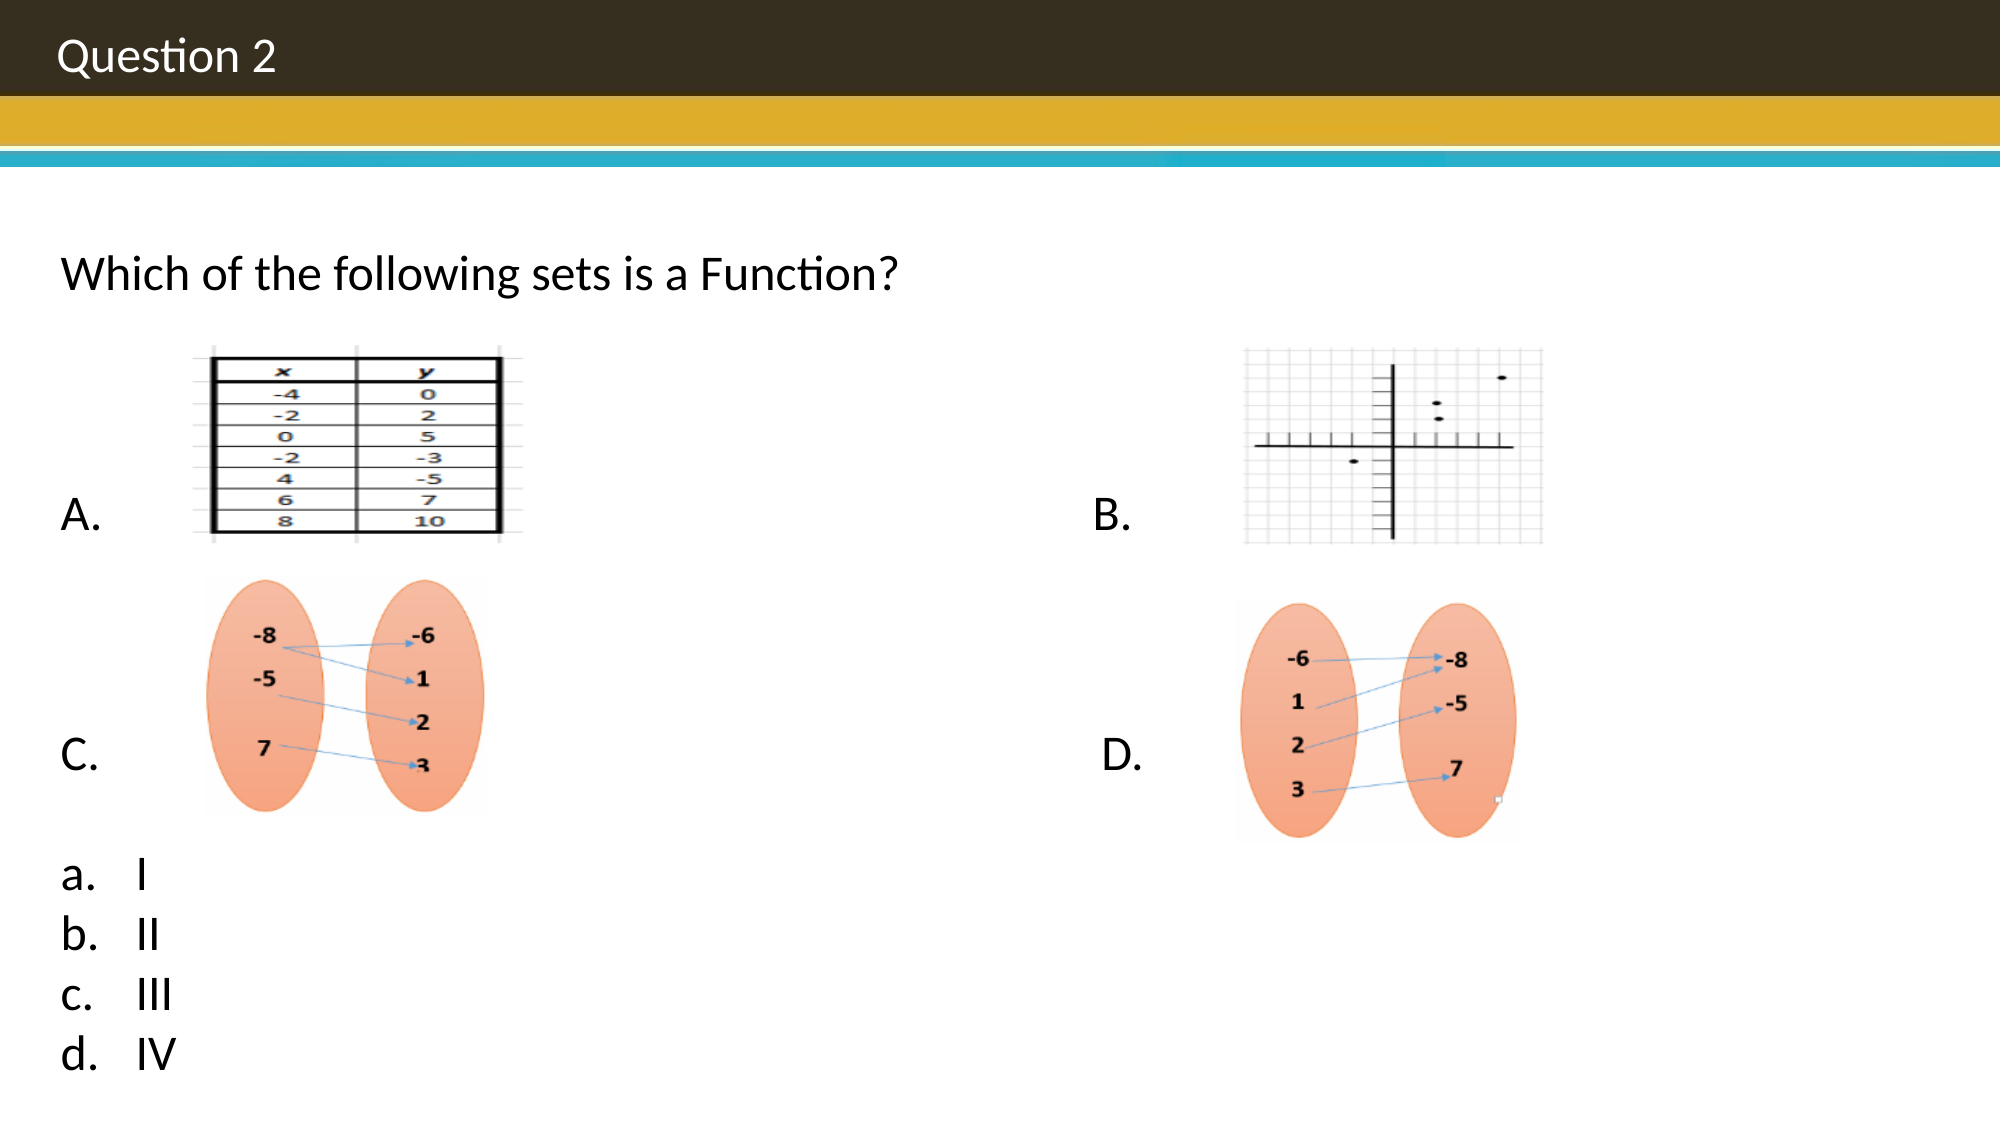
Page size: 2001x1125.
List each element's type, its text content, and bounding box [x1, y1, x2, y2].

picture [187, 343, 534, 549]
picture [1238, 343, 1550, 547]
picture [205, 576, 486, 818]
text_box Which of the following sets is a Function? A. B. C. D. I II III IV [45, 233, 1945, 1125]
picture [0, 0, 2000, 167]
picture [1235, 600, 1521, 843]
text_box Question 2 [41, 14, 293, 90]
